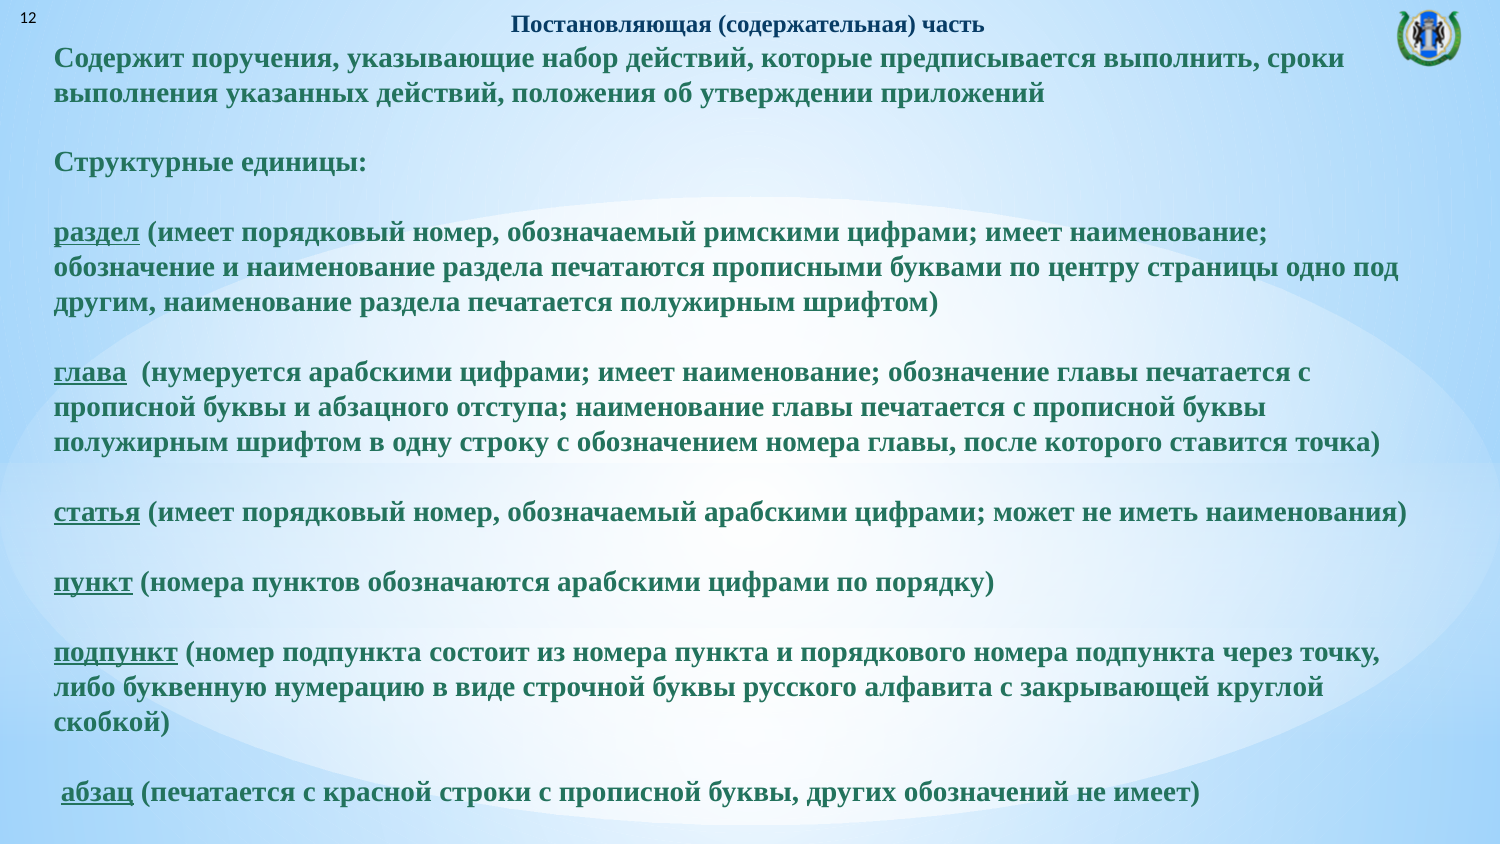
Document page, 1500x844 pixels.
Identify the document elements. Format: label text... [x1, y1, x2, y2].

picture [1396, 8, 1462, 67]
text_box Содержит поручения, указывающие набор действий, которые предписывается выполнить, сроки выполнения указанных действий, положения об утверждении приложений Структурные единицы: раздел (имеет порядковый номер, обозначаемый римскими цифрами; имеет наименование; обозначение и наименование раздела печатаются прописными буквами по центру страницы одно под другим, наименование раздела печатается полужирным шрифтом) глава (нумеруется арабскими цифрами; имеет наименование; обозначение главы печатается с прописной буквы и абзацного отступа; наименование главы печатается с прописной буквы полужирным шрифтом в одну строку с обозначением номера главы, после которого ставится точка) статья (имеет порядковый номер, обозначаемый арабскими цифрами; может не иметь наименования) пункт (номера пунктов обозначаются арабскими цифрами по порядку) подпункт (номер подпункта состоит из номера пункта и порядкового номера подпункта через точку, либо буквенную нумерацию в виде строчной буквы русского алфавита с закрывающей круглой скобкой) абзац (печатается с красной строки с прописной буквы, других обозначений не имеет) [38, 30, 1426, 844]
text_box Постановляющая (содержательная) часть [124, 0, 1366, 30]
slide_number 12 [3, 4, 54, 50]
